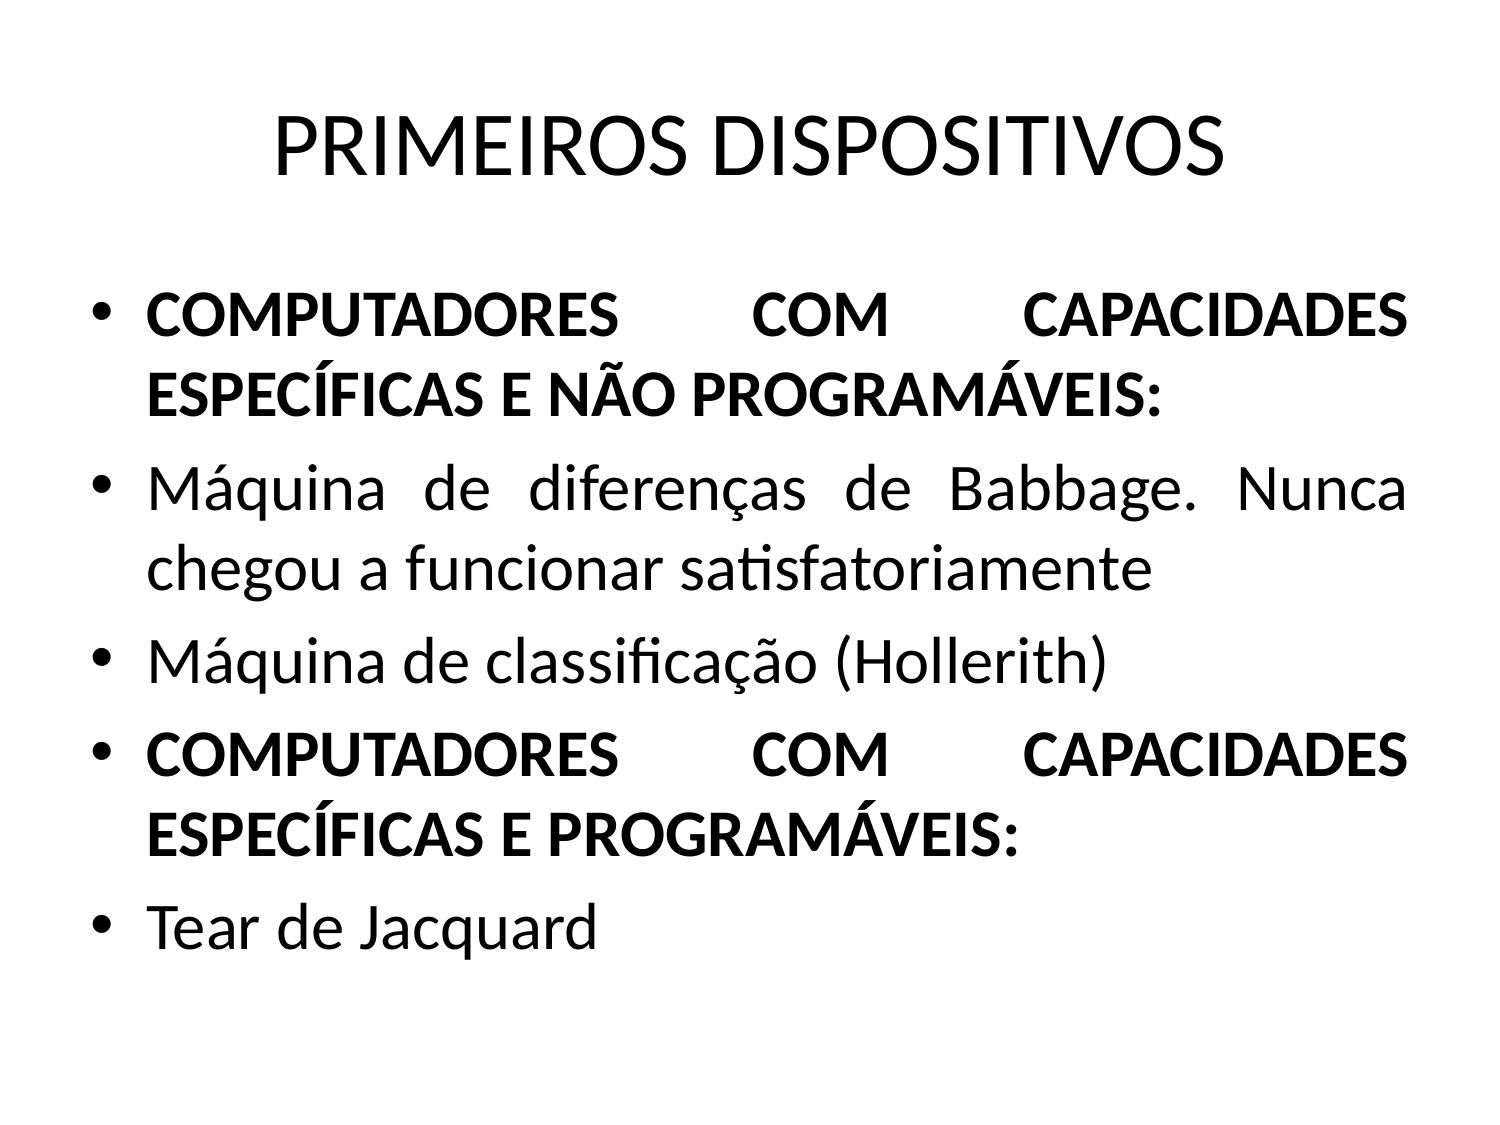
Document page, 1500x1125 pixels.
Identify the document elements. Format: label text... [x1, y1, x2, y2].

list COMPUTADORES COM CAPACIDADES ESPECÍFICAS E NÃO PROGRAMÁVEIS: Máquina de diferenças de Babbage. Nunca chegou a funcionar satisfatoriamente Máquina de classificação (Hollerith) COMPUTADORES COM CAPACIDADES ESPECÍFICAS E PROGRAMÁVEIS: Tear de Jacquard [75, 262, 1425, 1005]
title PRIMEIROS DISPOSITIVOS [75, 45, 1425, 233]
